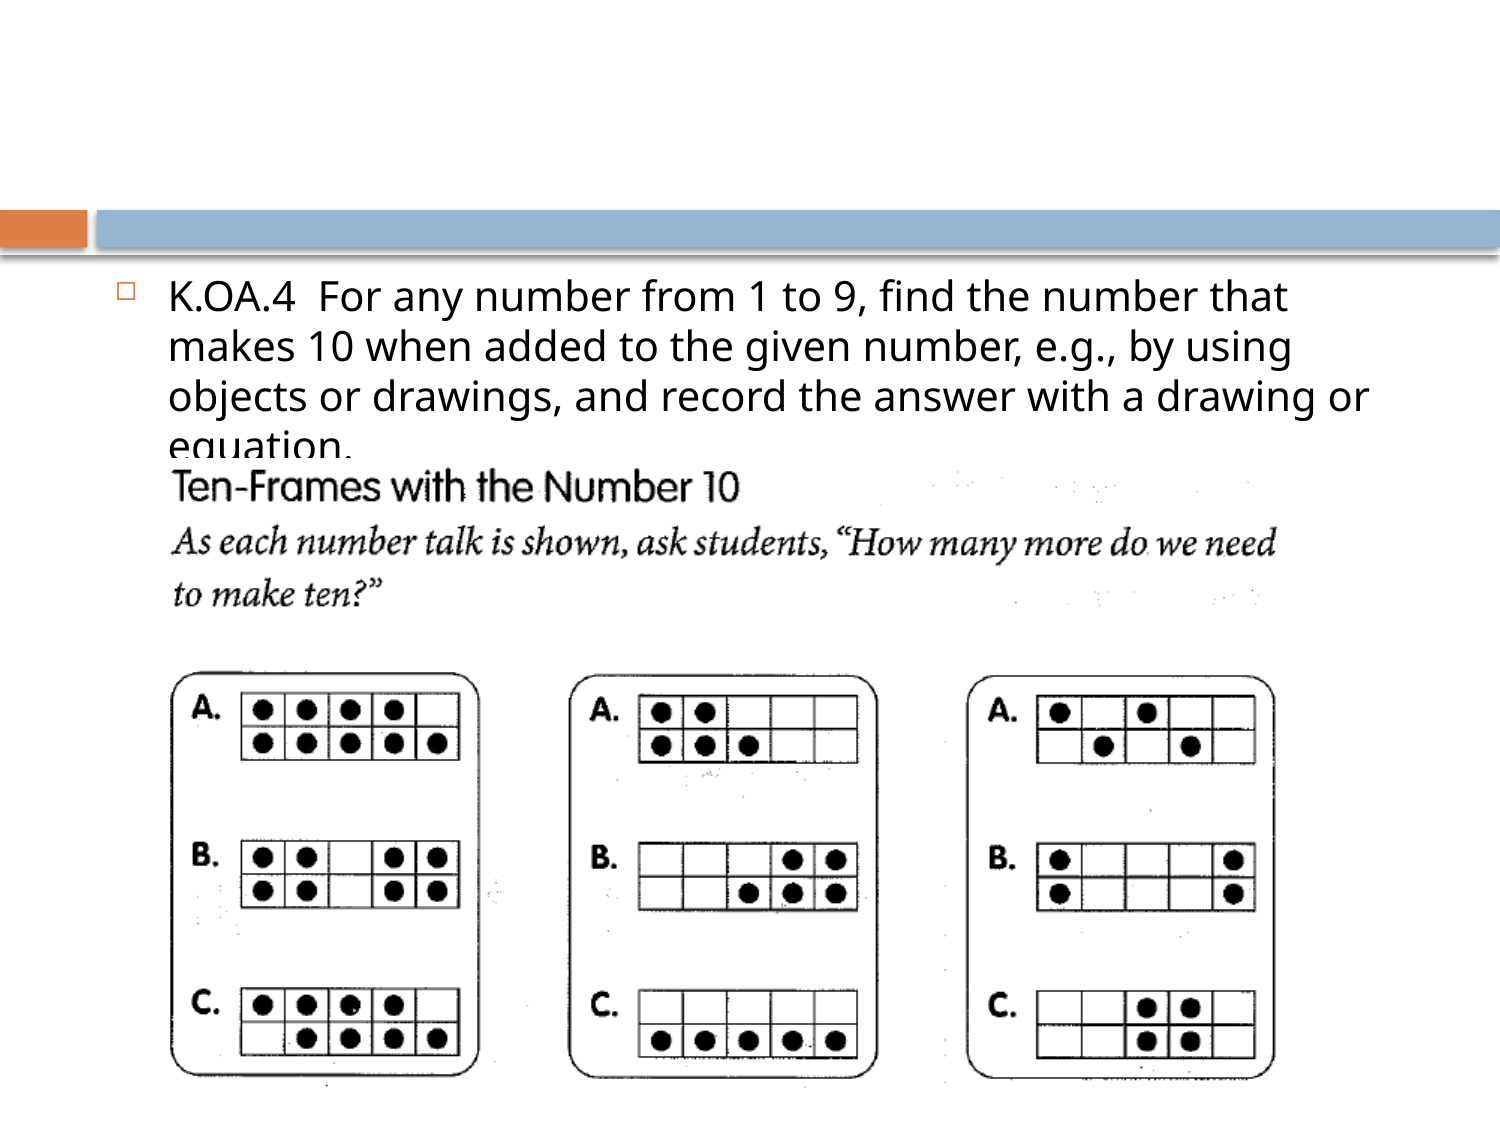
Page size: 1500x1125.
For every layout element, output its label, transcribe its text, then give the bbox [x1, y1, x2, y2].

list K.OA.4 For any number from 1 to 9, find the number that makes 10 when added to the given number, e.g., by using objects or drawings, and record the answer with a drawing or equation. [100, 262, 1438, 1000]
picture [162, 458, 1288, 1088]
